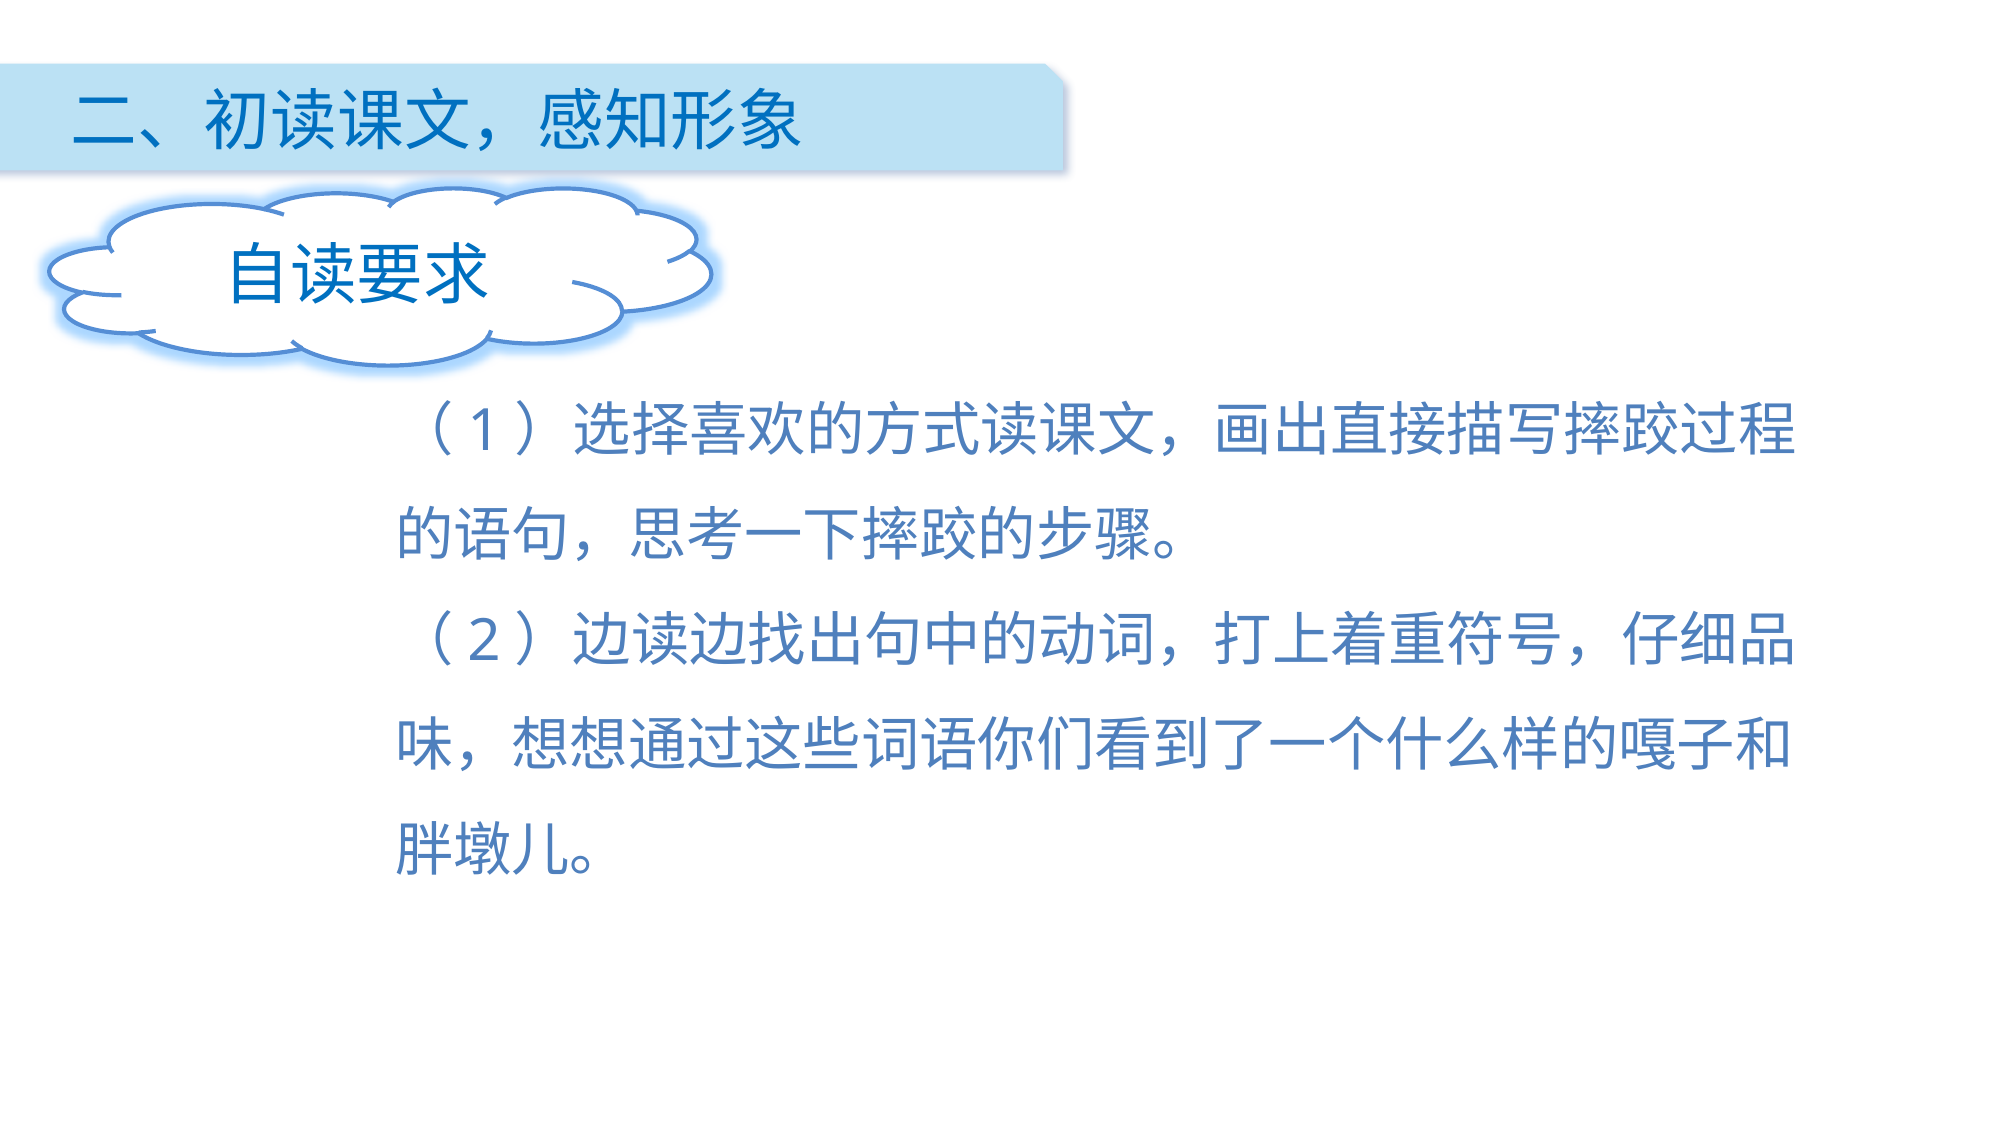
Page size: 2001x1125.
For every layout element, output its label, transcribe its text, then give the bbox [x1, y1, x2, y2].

text_box 自读要求 [48, 187, 713, 367]
text_box 二、初读课文，感知形象 [55, 70, 820, 166]
text_box （1）选择喜欢的方式读课文，画出直接描写摔跤过程的语句，思考一下摔跤的步骤。 （2）边读边找出句中的动词，打上着重符号，仔细品味，想想通过这些词语你们看到了一个什么样的嘎子和胖墩儿。 [380, 350, 1834, 890]
text_box [0, 62, 1065, 172]
